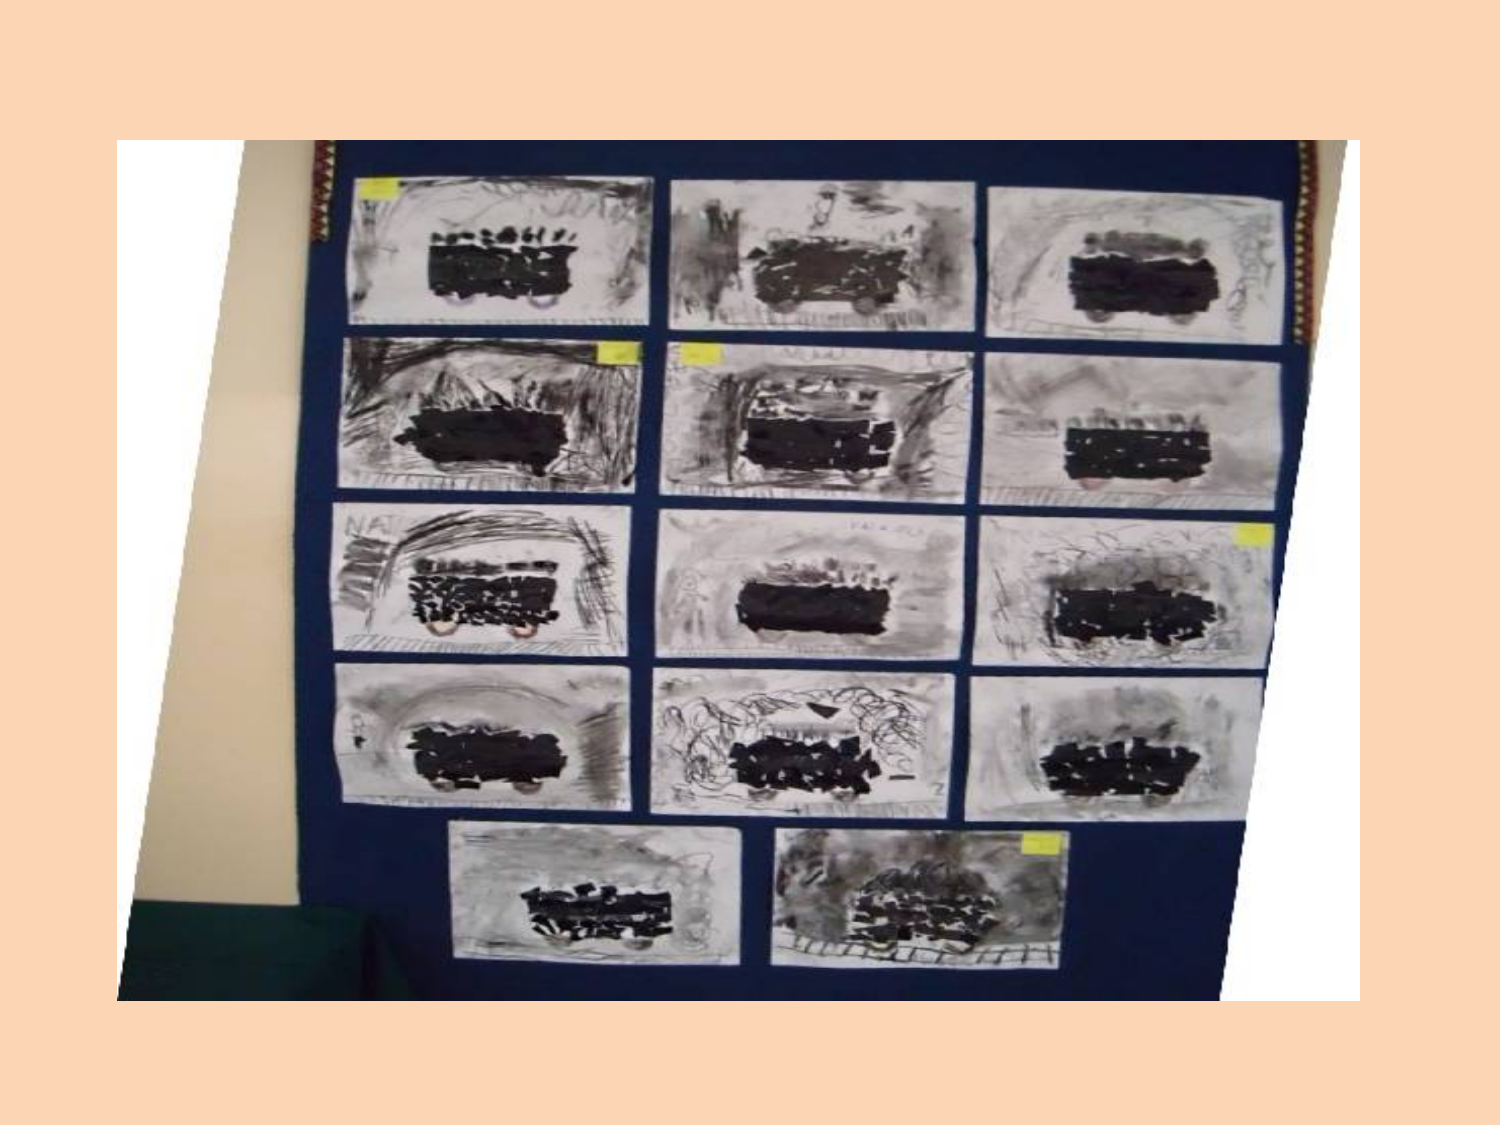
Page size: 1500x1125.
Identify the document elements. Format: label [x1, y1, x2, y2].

list [116, 140, 1360, 1001]
